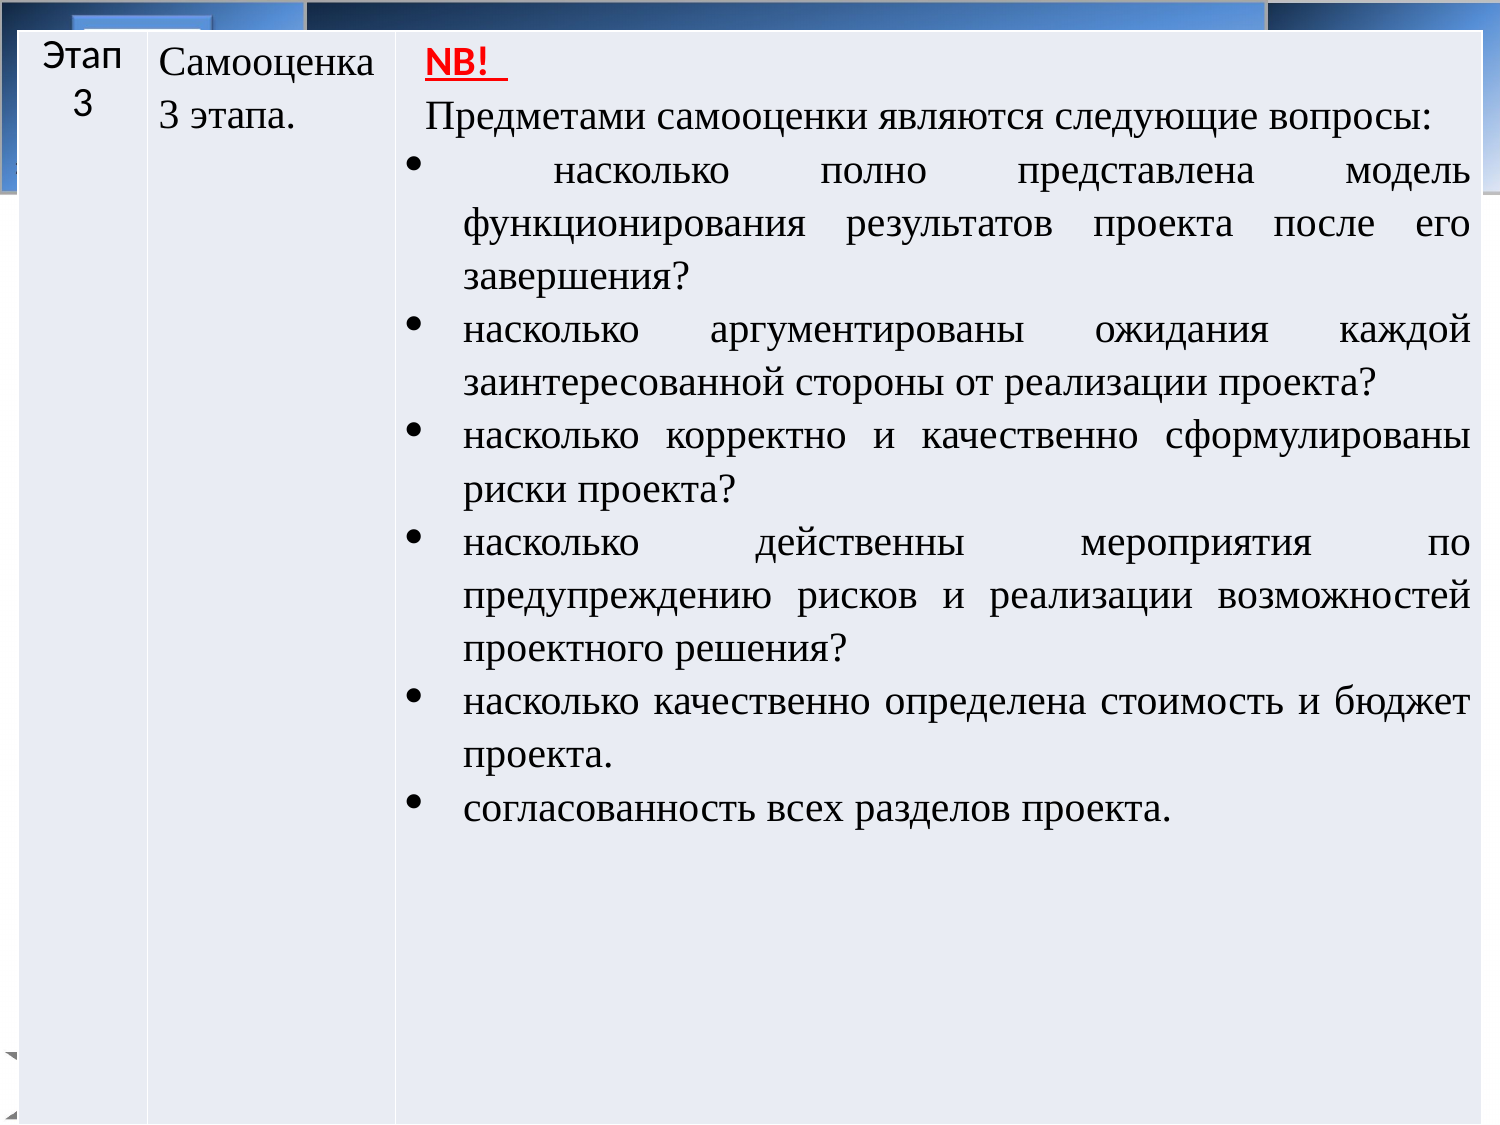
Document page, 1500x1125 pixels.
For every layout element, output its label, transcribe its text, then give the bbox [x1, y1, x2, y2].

table_header Самооценка 3 этапа. [148, 32, 395, 1124]
picture [0, 0, 1500, 1125]
table_header NB! Предметами самооценки являются следующие вопросы: насколько полно представлена модель функционирования результатов проекта после его завершения? насколько аргументированы ожидания каждой заинтересованной стороны от реализации проекта? насколько корректно и качественно сформулированы риски проекта? насколько действенны мероприятия по предупреждению рисков и реализации возможностей проектного решения? насколько качественно определена стоимость и бюджет проекта. согласованность всех разделов проекта. [396, 32, 1481, 1124]
table_header Этап 3 [19, 32, 147, 1124]
